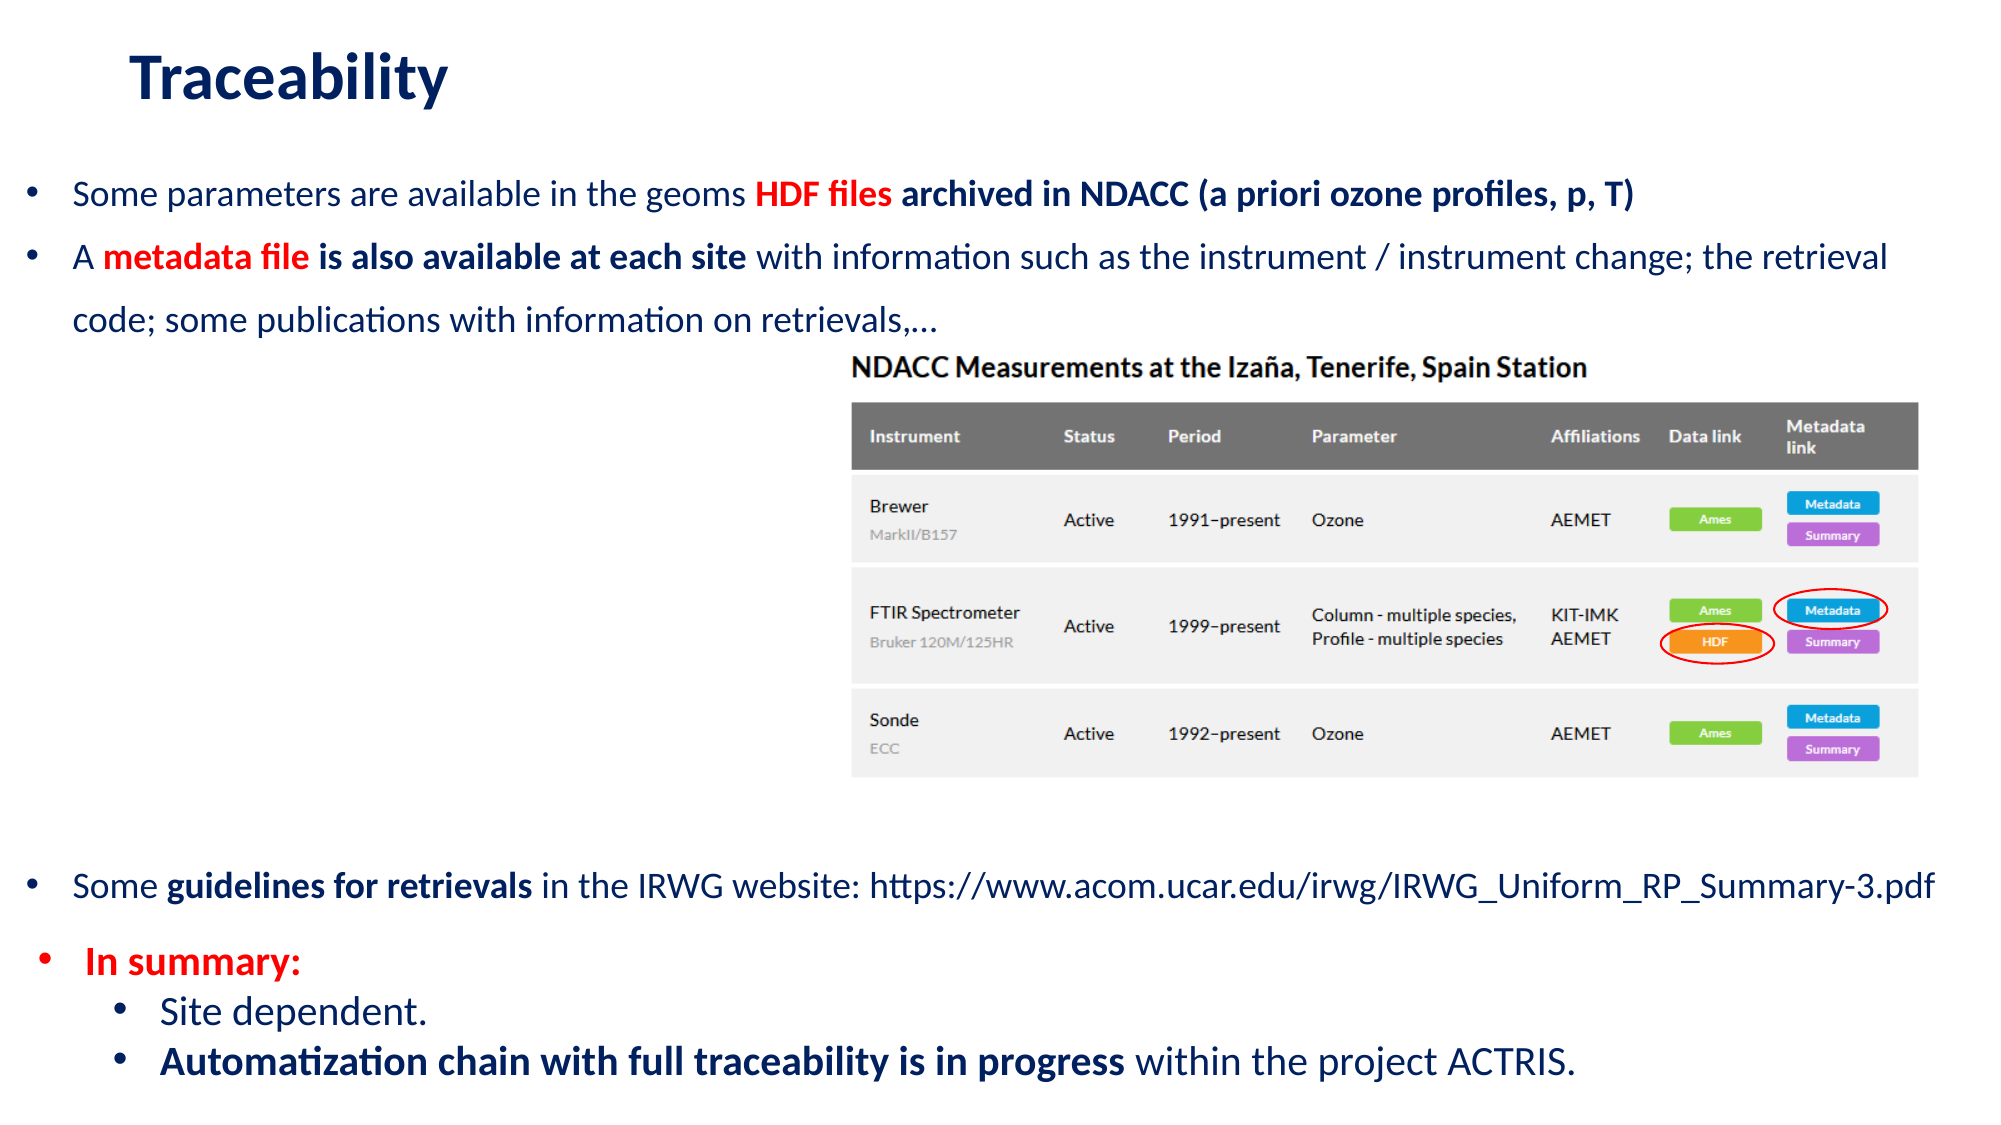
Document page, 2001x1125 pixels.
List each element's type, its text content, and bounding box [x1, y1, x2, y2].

text_box Traceability [39, 25, 1969, 120]
text_box In summary: Site dependent. Automatization chain with full traceability is in progress within the project ACTRIS. [23, 926, 1745, 1091]
text_box Some parameters are available in the geoms HDF files archived in NDACC (a priori ozone profiles, p, T) A metadata file is also available at each site with information such as the instrument / instrument change; the retrieval code; some publications with information on retrievals,… Some guidelines for retrievals in the IRWG website: https://www.acom.ucar.edu/irwg/IRWG_Uniform_RP_Summary-3.pdf [10, 143, 1969, 914]
picture [837, 348, 1937, 780]
